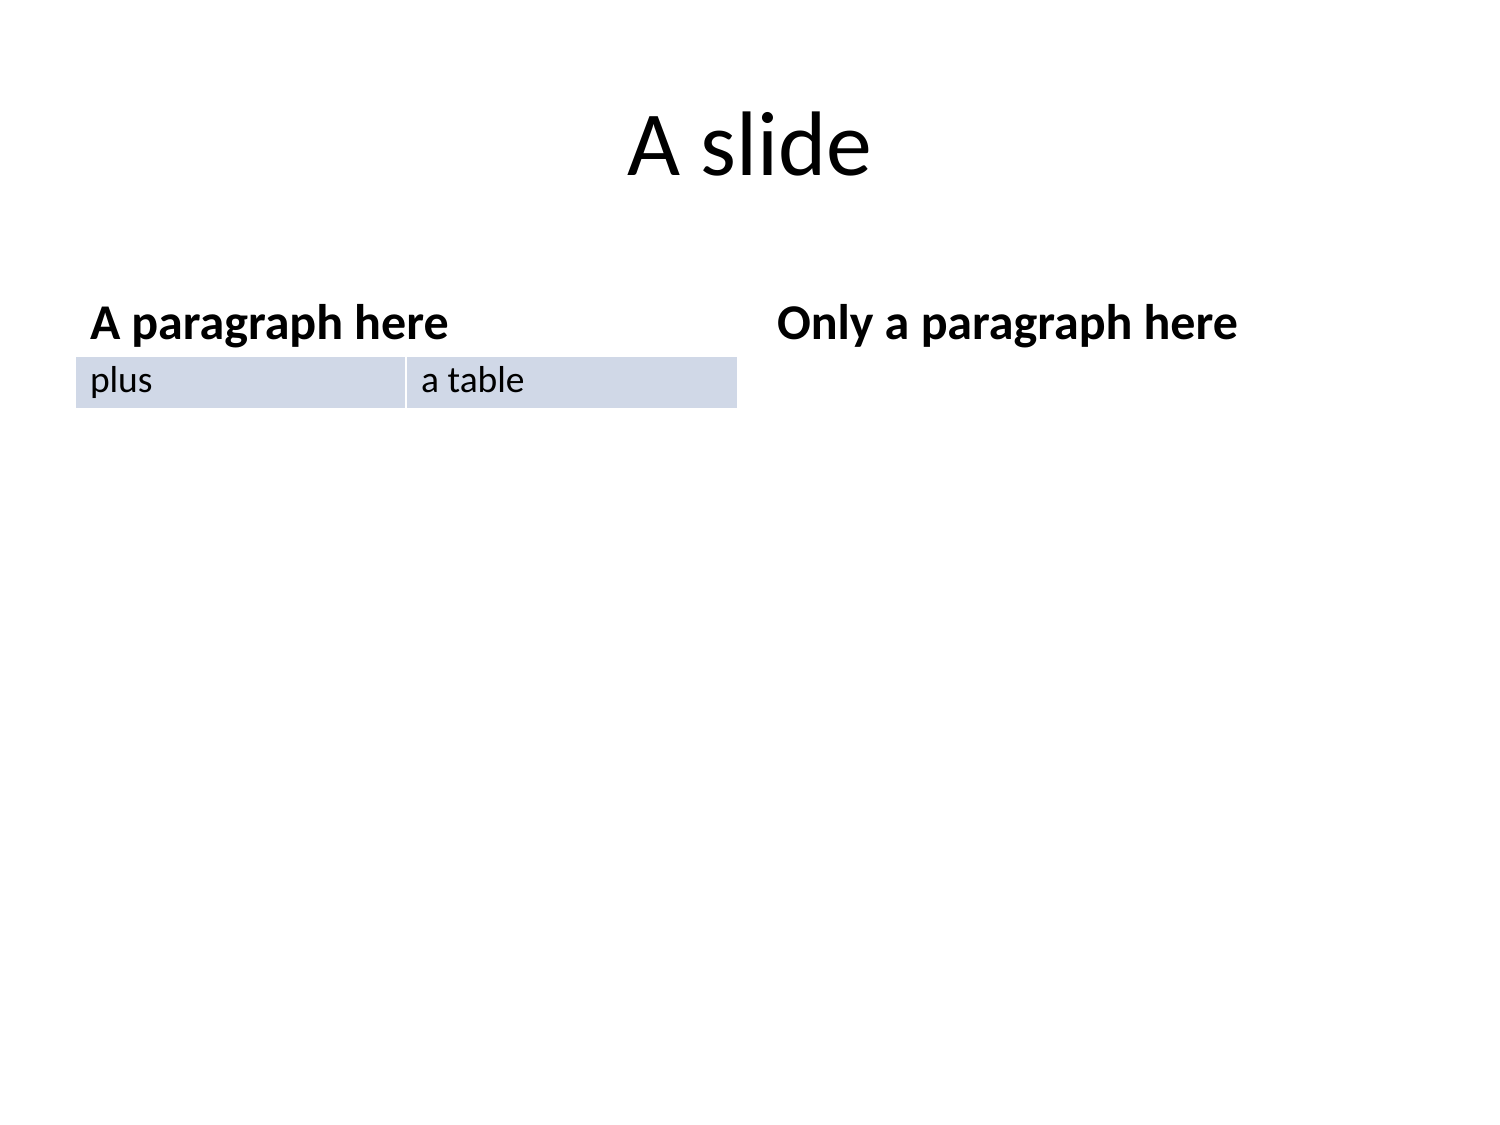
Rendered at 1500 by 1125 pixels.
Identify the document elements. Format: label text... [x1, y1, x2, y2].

table_header plus [76, 357, 405, 408]
list A paragraph here [75, 251, 738, 355]
table_header a table [407, 357, 737, 408]
title A slide [75, 45, 1425, 233]
list Only a paragraph here [761, 251, 1425, 357]
